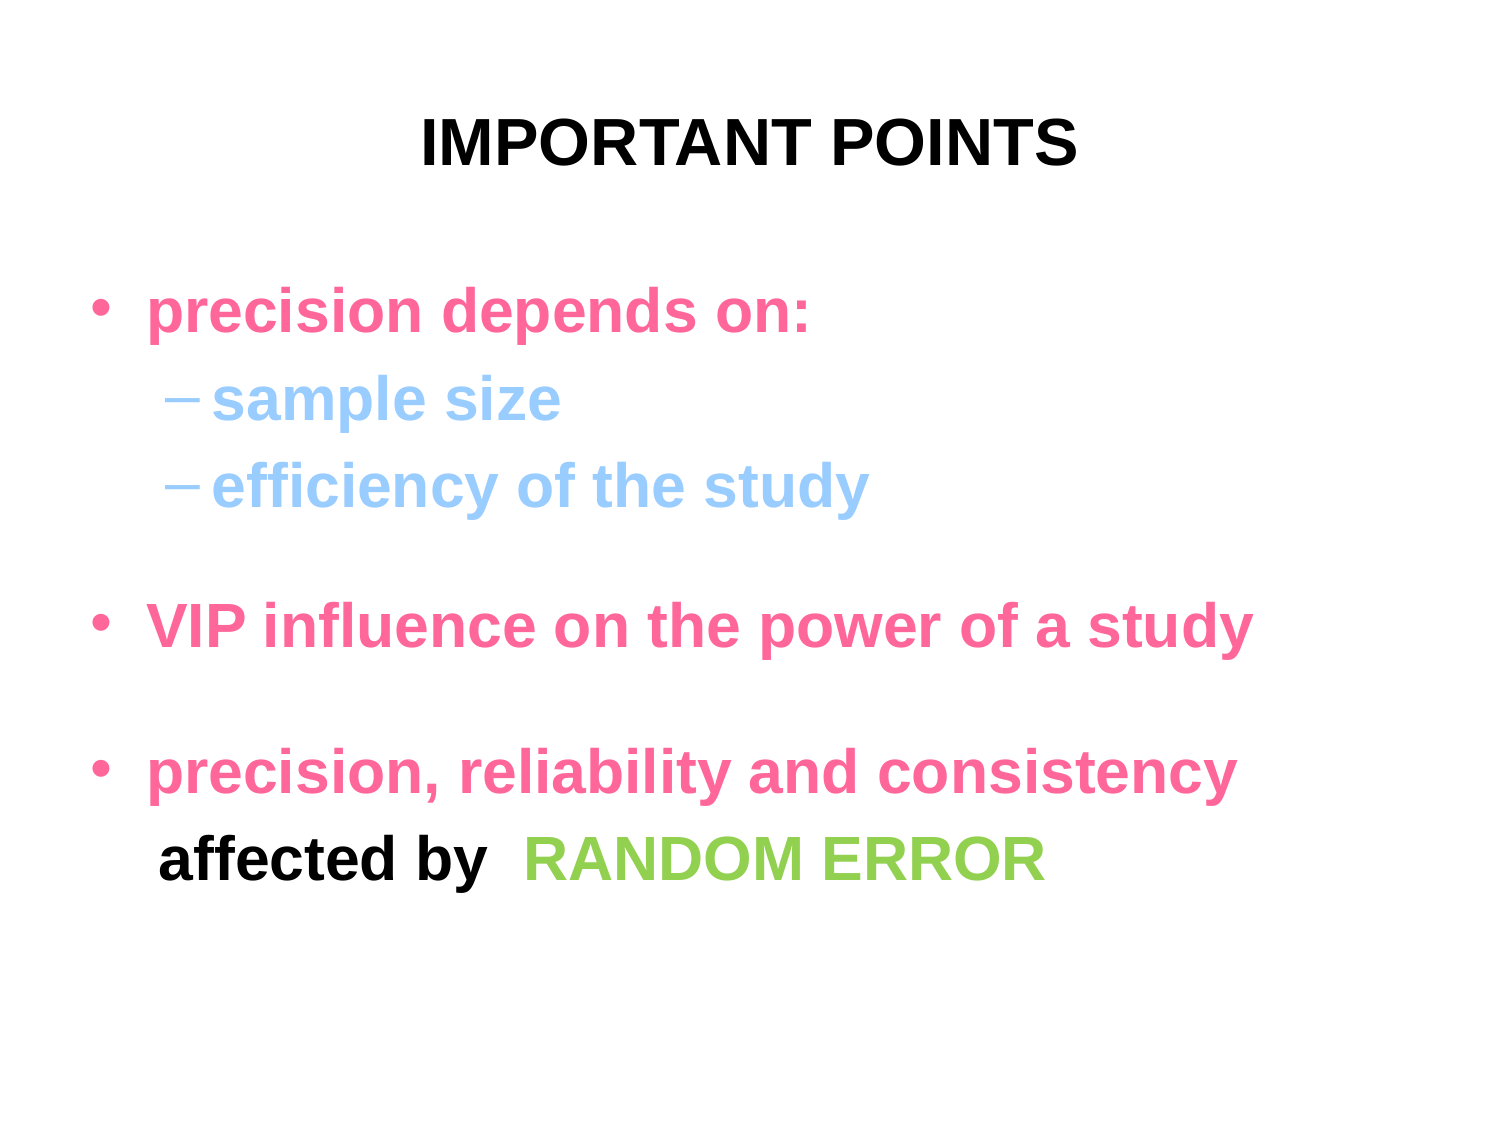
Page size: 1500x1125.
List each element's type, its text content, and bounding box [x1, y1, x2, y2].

list precision depends on: sample size efficiency of the study VIP influence on the power of a study precision, reliability and consistency affected by RANDOM ERROR [75, 262, 1425, 1005]
title IMPORTANT POINTS [75, 45, 1425, 233]
